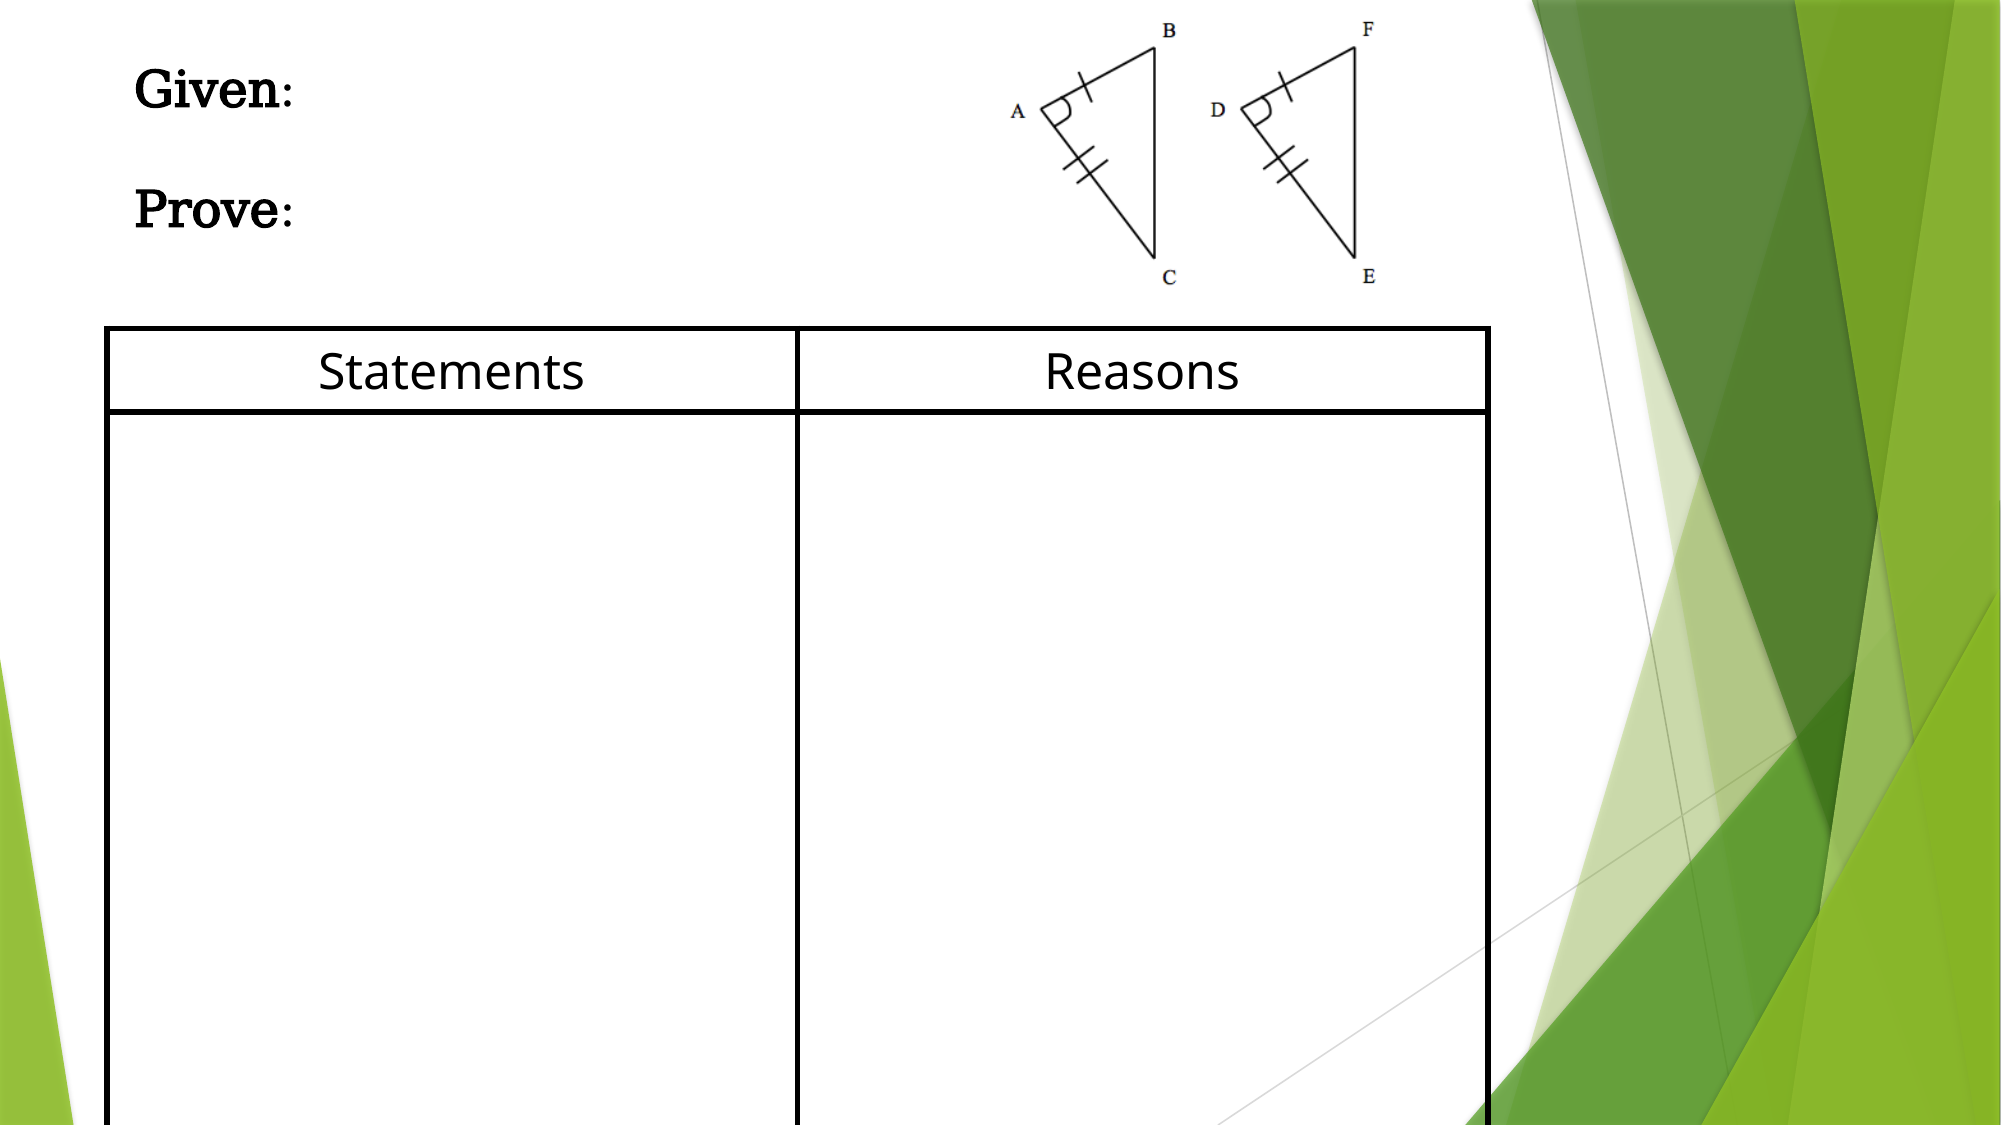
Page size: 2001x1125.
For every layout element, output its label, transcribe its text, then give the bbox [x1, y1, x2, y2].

table_cell [800, 415, 1485, 1125]
picture [977, 0, 1391, 297]
table_header Reasons [800, 331, 1485, 409]
table_cell [110, 415, 795, 1125]
table_header Statements [110, 331, 795, 409]
